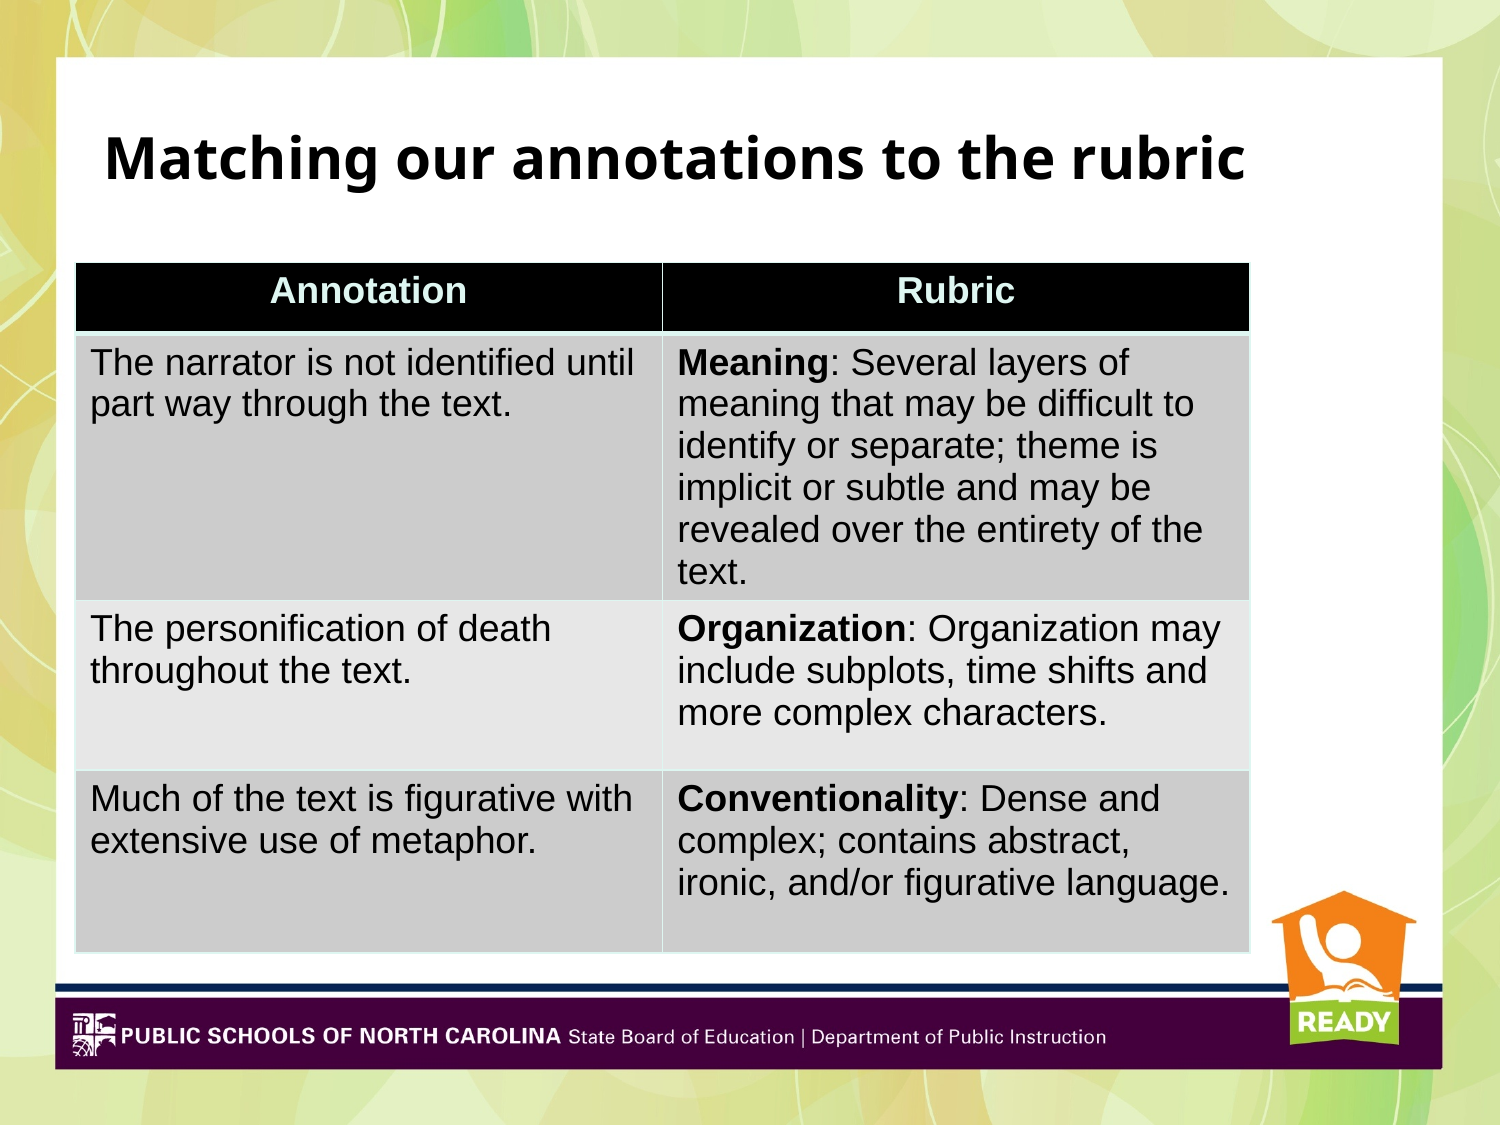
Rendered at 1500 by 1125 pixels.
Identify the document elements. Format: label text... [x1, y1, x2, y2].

table_cell Conventionality: Dense and complex; contains abstract, ironic, and/or figurative language. [663, 771, 1249, 952]
table_cell The personification of death throughout the text. [76, 601, 662, 769]
table_cell Organization: Organization may include subplots, time shifts and more complex characters. [663, 601, 1249, 769]
picture [0, 0, 1500, 1125]
table_cell Much of the text is figurative with extensive use of metaphor. [76, 771, 662, 952]
table_header Rubric [663, 263, 1249, 331]
table_cell Meaning: Several layers of meaning that may be difficult to identify or separate; theme is implicit or subtle and may be revealed over the entirety of the text. [663, 336, 1249, 600]
table_header Annotation [76, 263, 662, 331]
table_cell The narrator is not identified until part way through the text. [76, 336, 662, 600]
title Matching our annotations to the rubric [0, 62, 1351, 251]
